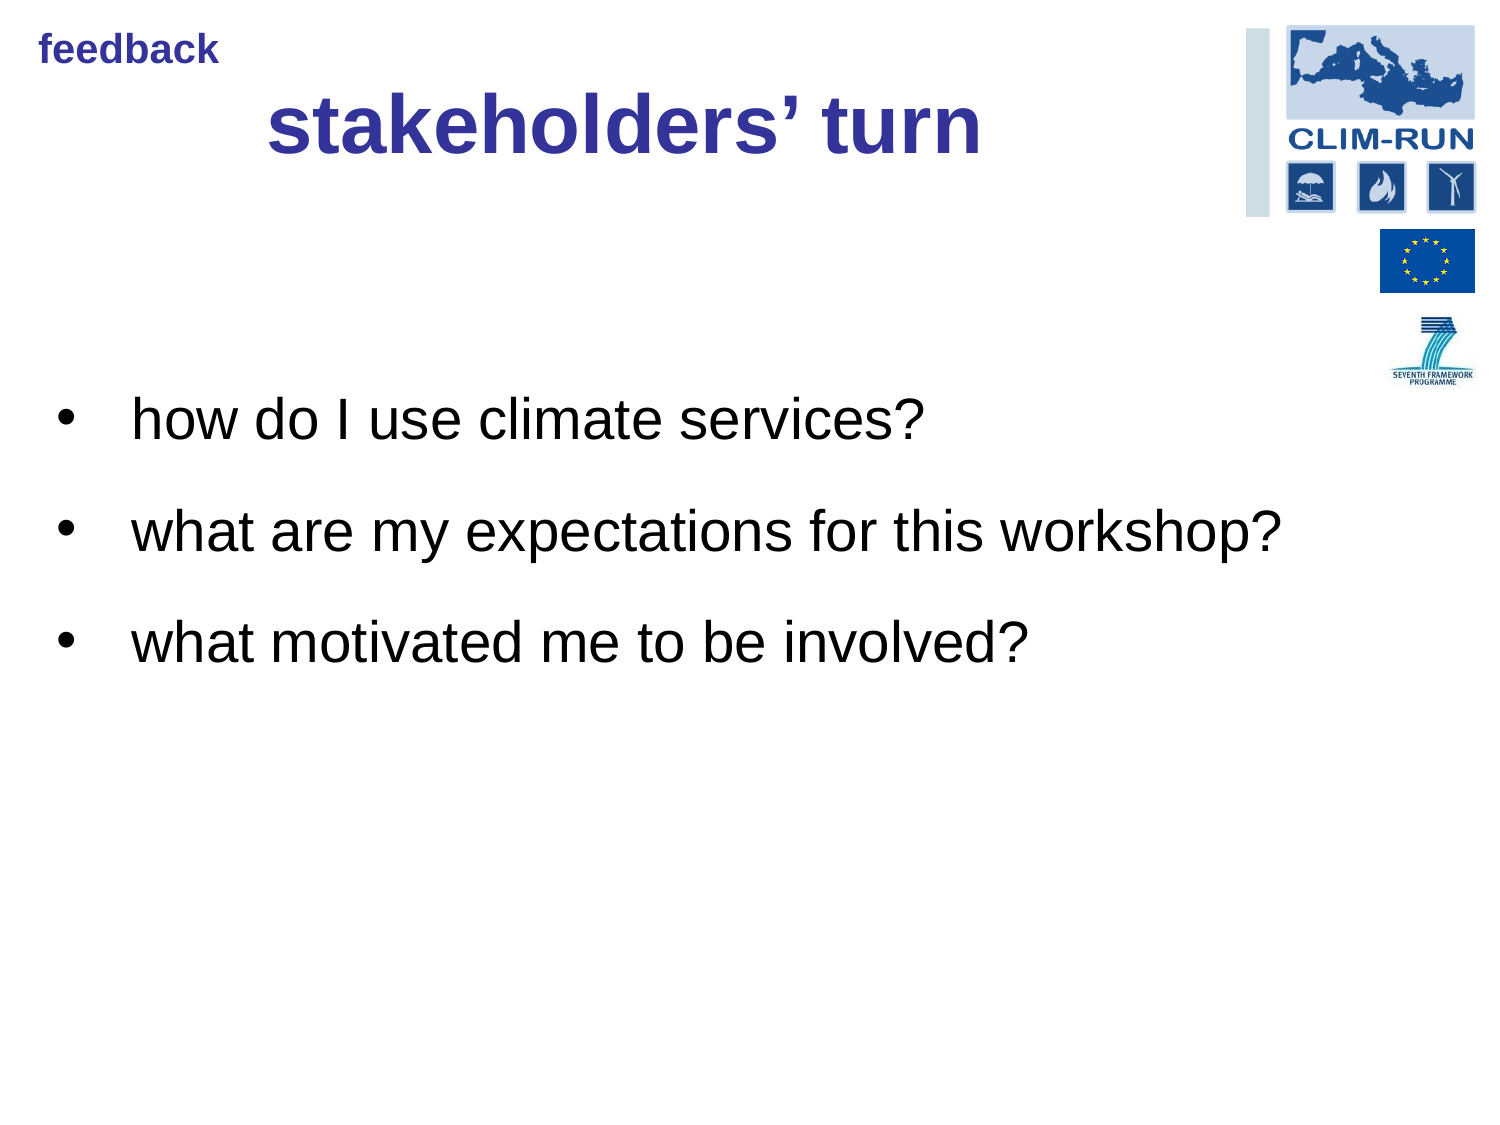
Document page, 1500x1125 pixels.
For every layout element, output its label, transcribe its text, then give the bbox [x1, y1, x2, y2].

text_box feedback [23, 14, 235, 80]
picture [1278, 18, 1483, 221]
subtitle how do I use climate services? what are my expectations for this workshop? what motivated me to be involved? [41, 373, 1500, 1125]
picture [1381, 305, 1485, 373]
title stakeholders’ turn [0, 0, 1250, 242]
picture [1380, 229, 1475, 293]
